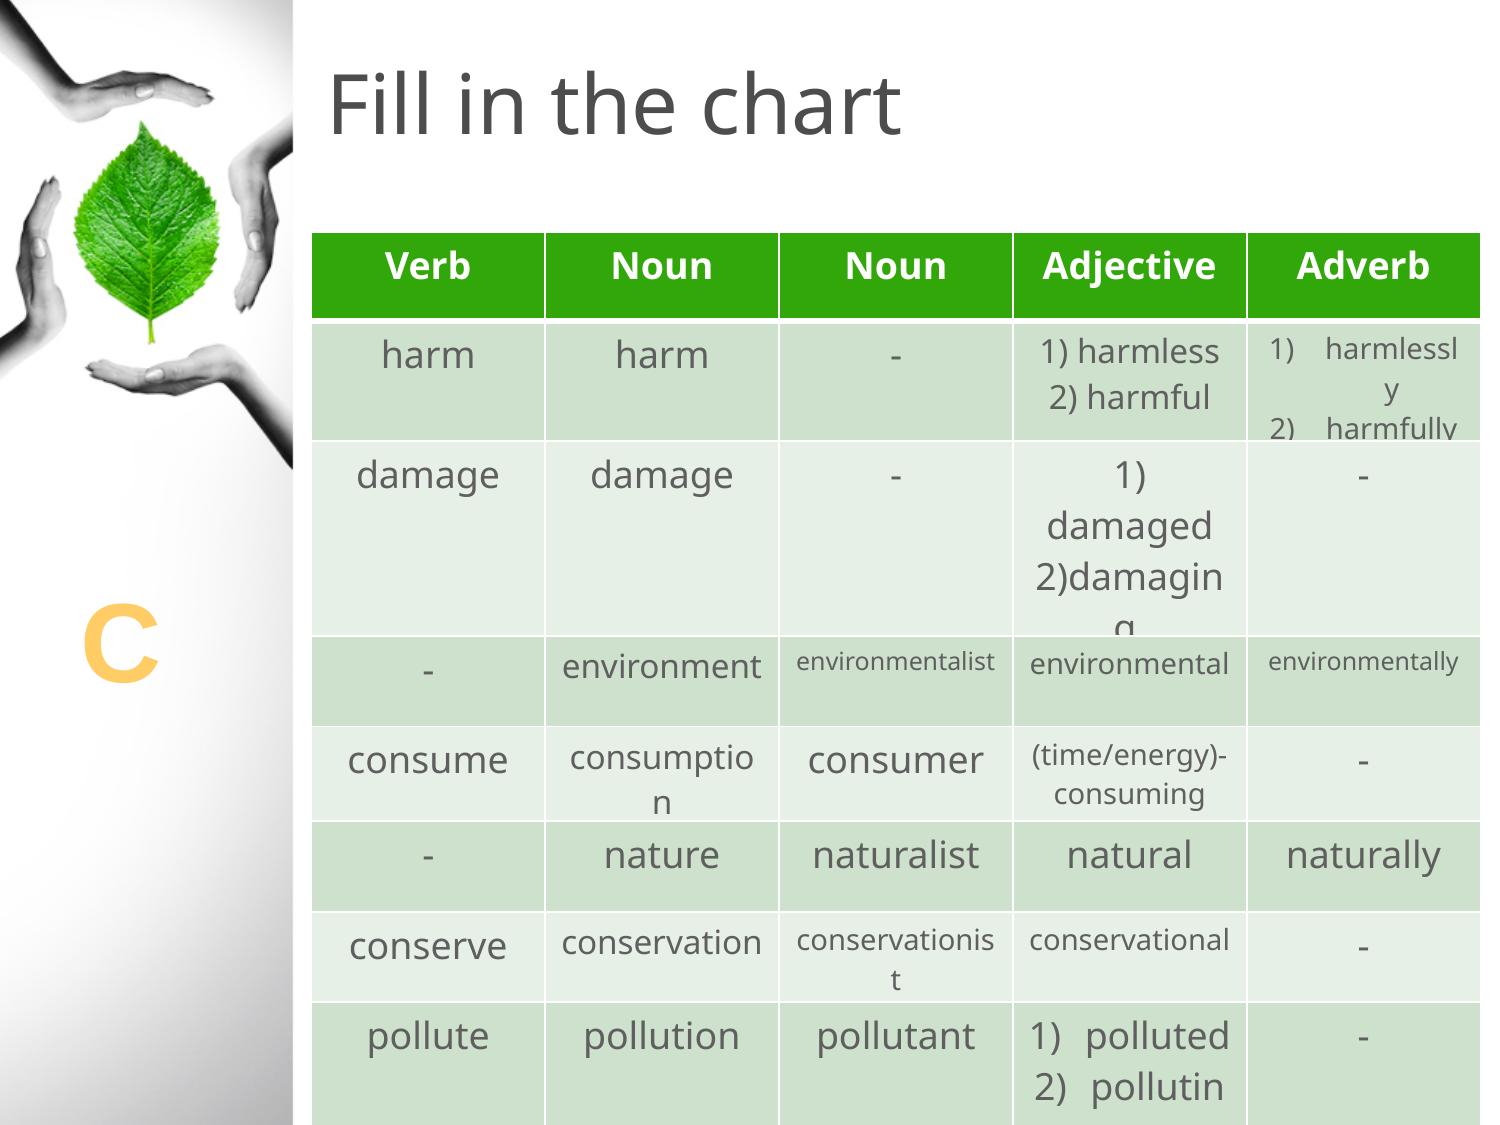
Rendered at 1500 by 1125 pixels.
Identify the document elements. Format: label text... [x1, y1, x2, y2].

table_cell naturalist [780, 822, 1012, 911]
picture [0, 0, 1500, 1125]
text_box C [65, 562, 177, 713]
table_cell consume [312, 727, 544, 820]
table_header Verb [312, 233, 544, 318]
table_header Noun [546, 233, 778, 318]
table_cell - [1248, 1003, 1480, 1125]
table_cell harm [312, 324, 544, 440]
table_cell - [780, 324, 1012, 440]
table_cell harm [546, 324, 778, 440]
table_cell environmentalist [780, 637, 1012, 726]
table_header Adverb [1248, 233, 1480, 318]
table_cell consumer [780, 727, 1012, 820]
table_cell - [1248, 442, 1480, 635]
table_cell naturally [1248, 822, 1480, 911]
table_cell 1) harmless 2) harmful [1014, 324, 1246, 440]
table_cell - [780, 442, 1012, 635]
table_cell conserve [312, 913, 544, 1001]
table_cell natural [1014, 822, 1246, 911]
table_cell consumption [546, 727, 778, 820]
table_cell conservational [1014, 913, 1246, 1001]
table_cell - [312, 637, 544, 726]
table_cell 1) damaged 2)damaging [1014, 442, 1246, 635]
table_cell harmlessly harmfully [1248, 324, 1480, 440]
table_cell nature [546, 822, 778, 911]
table_header Noun [780, 233, 1012, 318]
table_cell conservation [546, 913, 778, 1001]
table_cell (time/energy)-consuming [1014, 727, 1246, 820]
table_cell pollutant [780, 1003, 1012, 1125]
table_cell environmentally [1248, 637, 1480, 726]
table_cell pollute [312, 1003, 544, 1125]
table_cell conservationist [780, 913, 1012, 1001]
table_cell environmental [1014, 637, 1246, 726]
table_cell - [1248, 913, 1480, 1001]
title Fill in the chart [311, 42, 1449, 161]
table_cell damage [546, 442, 778, 635]
table_cell pollution [546, 1003, 778, 1125]
table_cell - [1248, 727, 1480, 820]
table_cell damage [312, 442, 544, 635]
table_cell environment [546, 637, 778, 726]
table_cell polluted polluting [1014, 1003, 1246, 1125]
table_cell - [312, 822, 544, 911]
table_header Adjective [1014, 233, 1246, 318]
